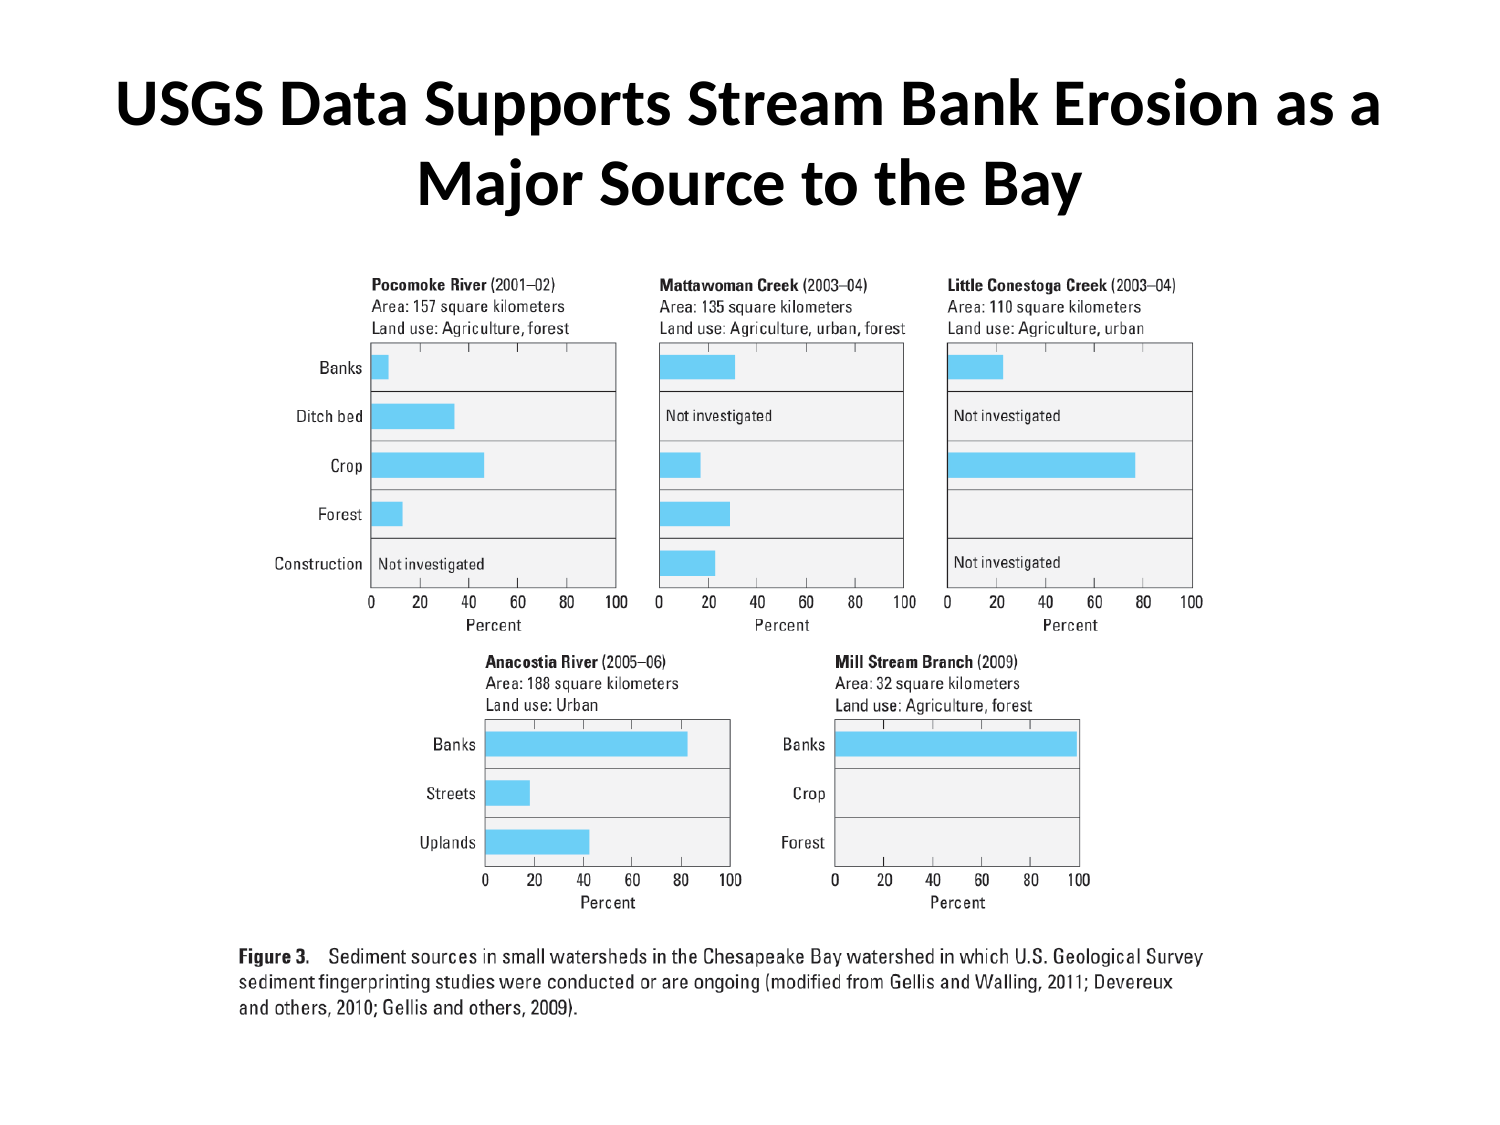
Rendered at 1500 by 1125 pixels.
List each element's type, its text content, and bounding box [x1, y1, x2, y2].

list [234, 274, 1216, 1018]
title USGS Data Supports Stream Bank Erosion as a Major Source to the Bay [75, 45, 1425, 233]
